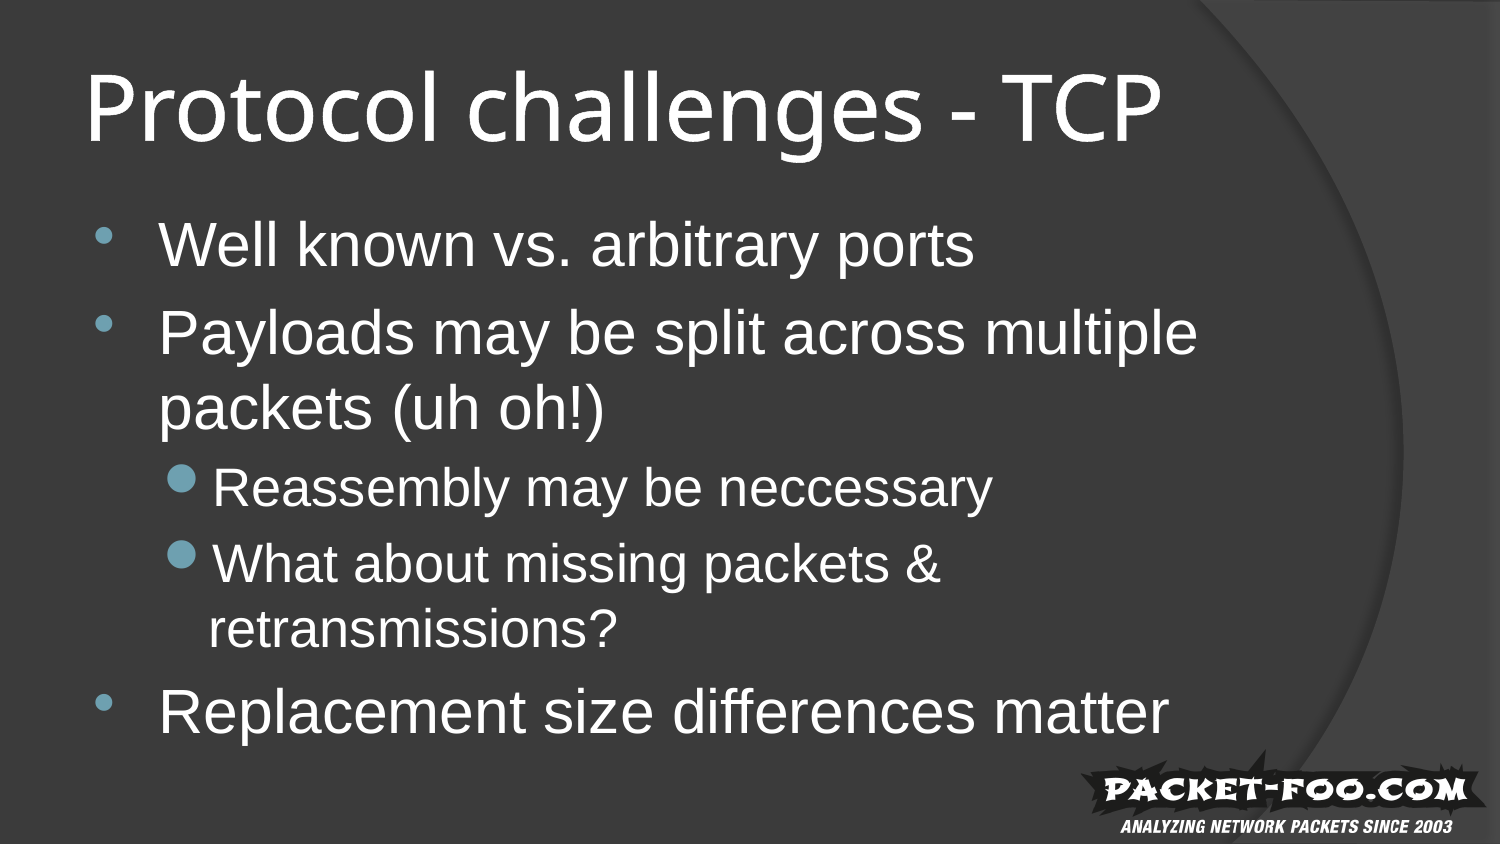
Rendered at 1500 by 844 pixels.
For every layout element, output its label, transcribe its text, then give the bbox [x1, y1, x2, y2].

title Protocol challenges - TCP [75, 33, 1300, 175]
picture [1080, 736, 1500, 843]
list Well known vs. arbitrary ports Payloads may be split across multiple packets (uh oh!) Reassembly may be neccessary What about missing packets & retransmissions? Replacement size differences matter [75, 196, 1300, 754]
